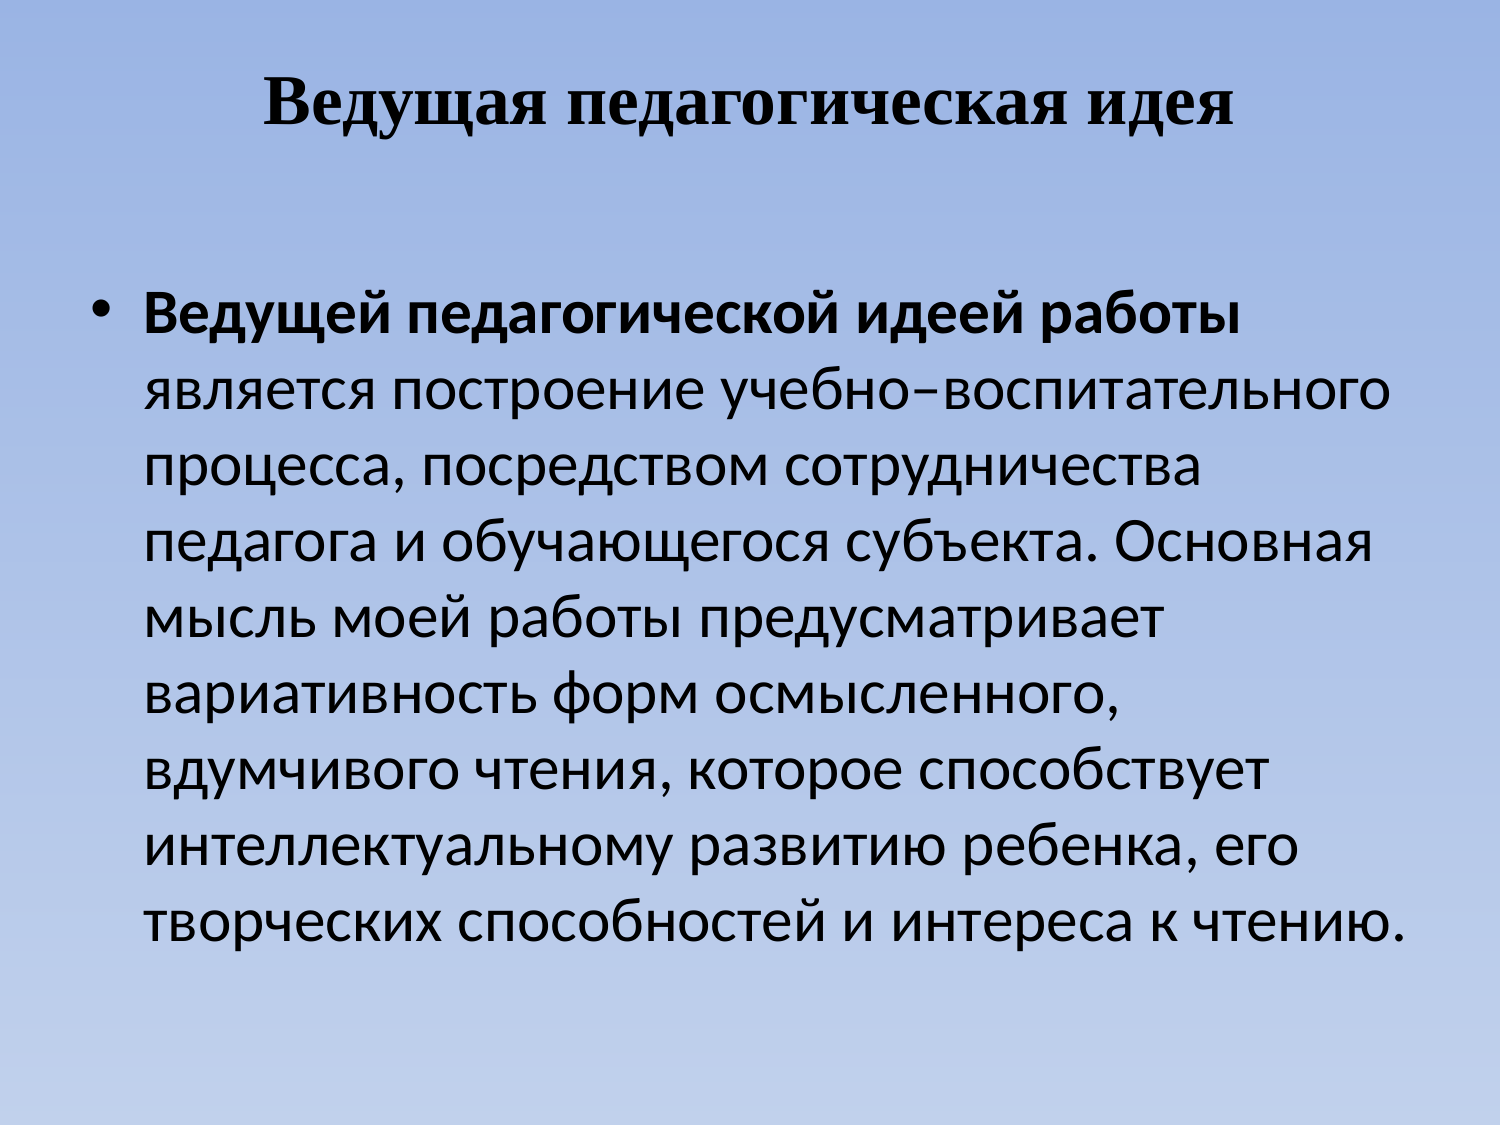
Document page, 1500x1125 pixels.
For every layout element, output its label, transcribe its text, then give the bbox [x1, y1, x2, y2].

list Ведущей педагогической идеей работы является построение учебно–воспитательного процесса, посредством сотрудничества педагога и обучающегося субъекта. Основная мысль моей работы предусматривает вариативность форм осмысленного, вдумчивого чтения, которое способствует интеллектуальному развитию ребенка, его творческих способностей и интереса к чтению. [75, 262, 1425, 1005]
title Ведущая педагогическая идея [75, 45, 1425, 233]
